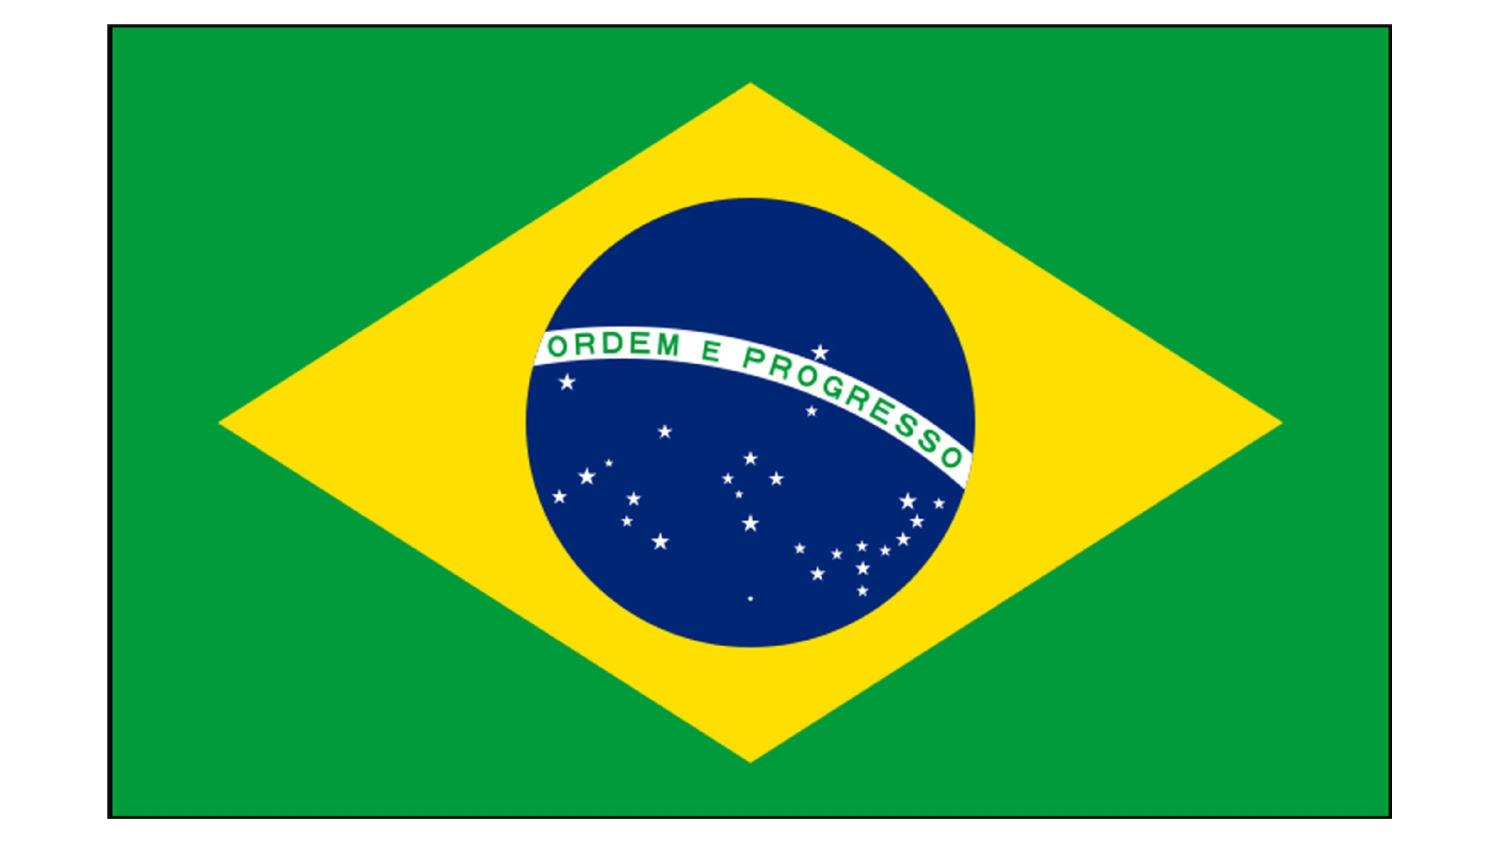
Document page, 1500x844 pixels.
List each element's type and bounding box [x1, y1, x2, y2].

picture [107, 24, 1393, 819]
